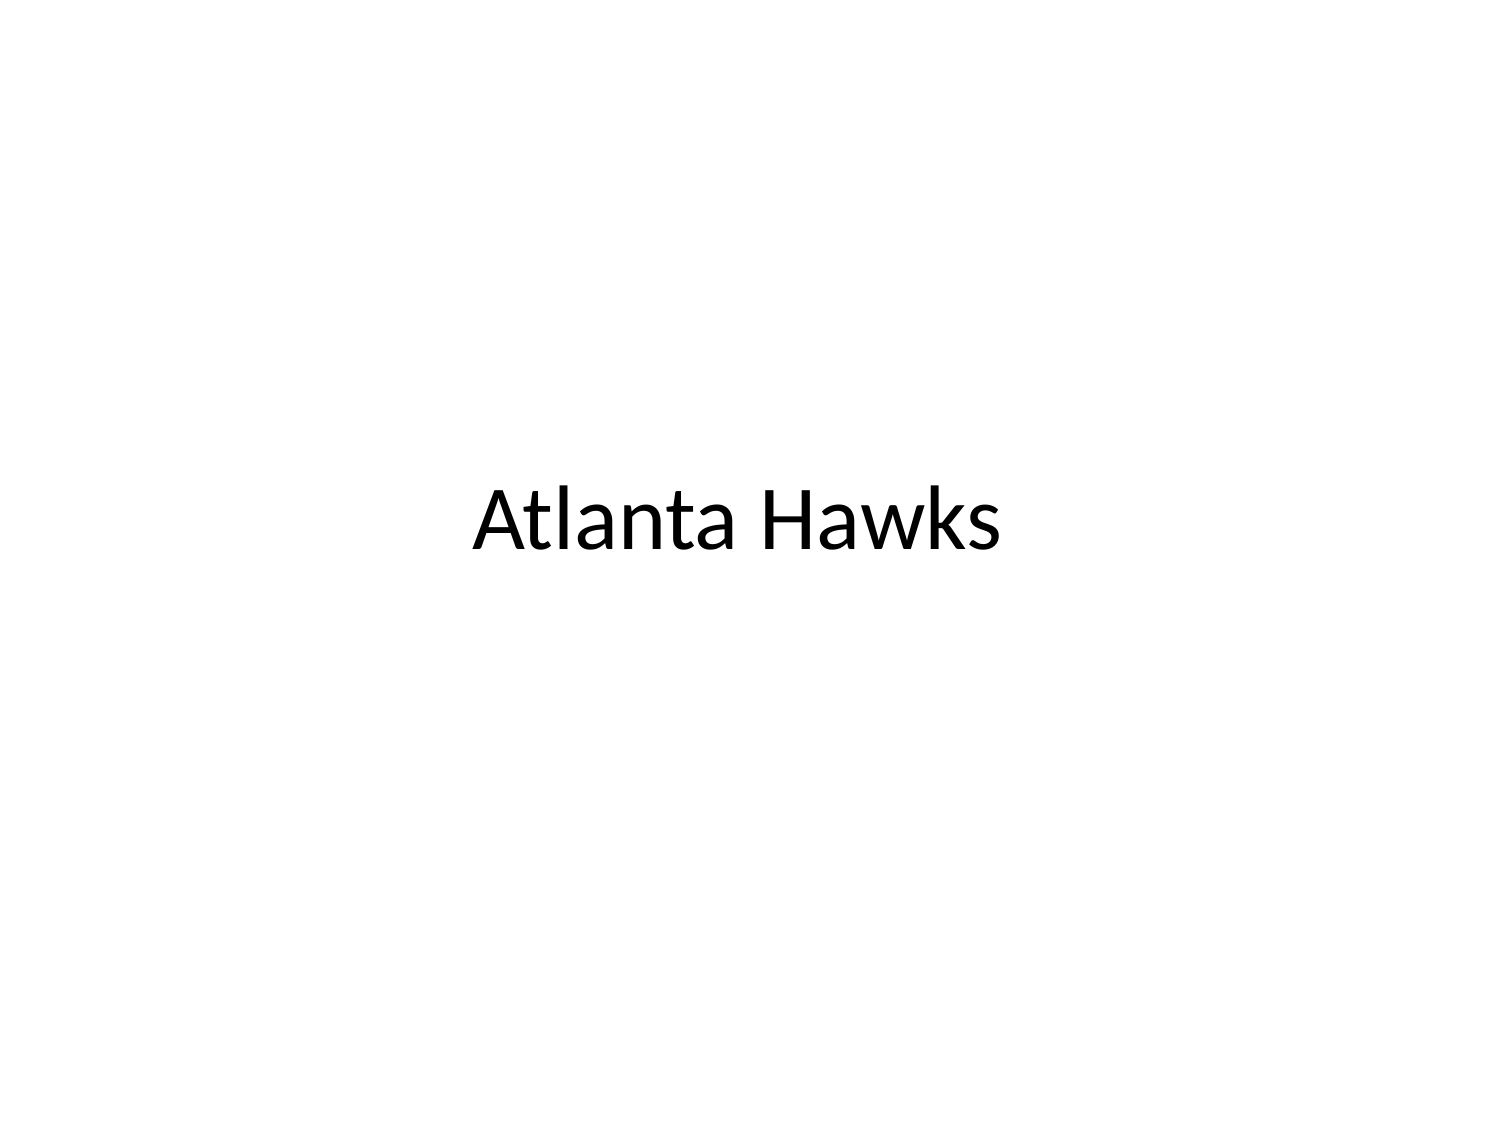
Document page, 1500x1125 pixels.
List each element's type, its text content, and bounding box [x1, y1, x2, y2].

title Atlanta Hawks [62, 312, 1413, 713]
